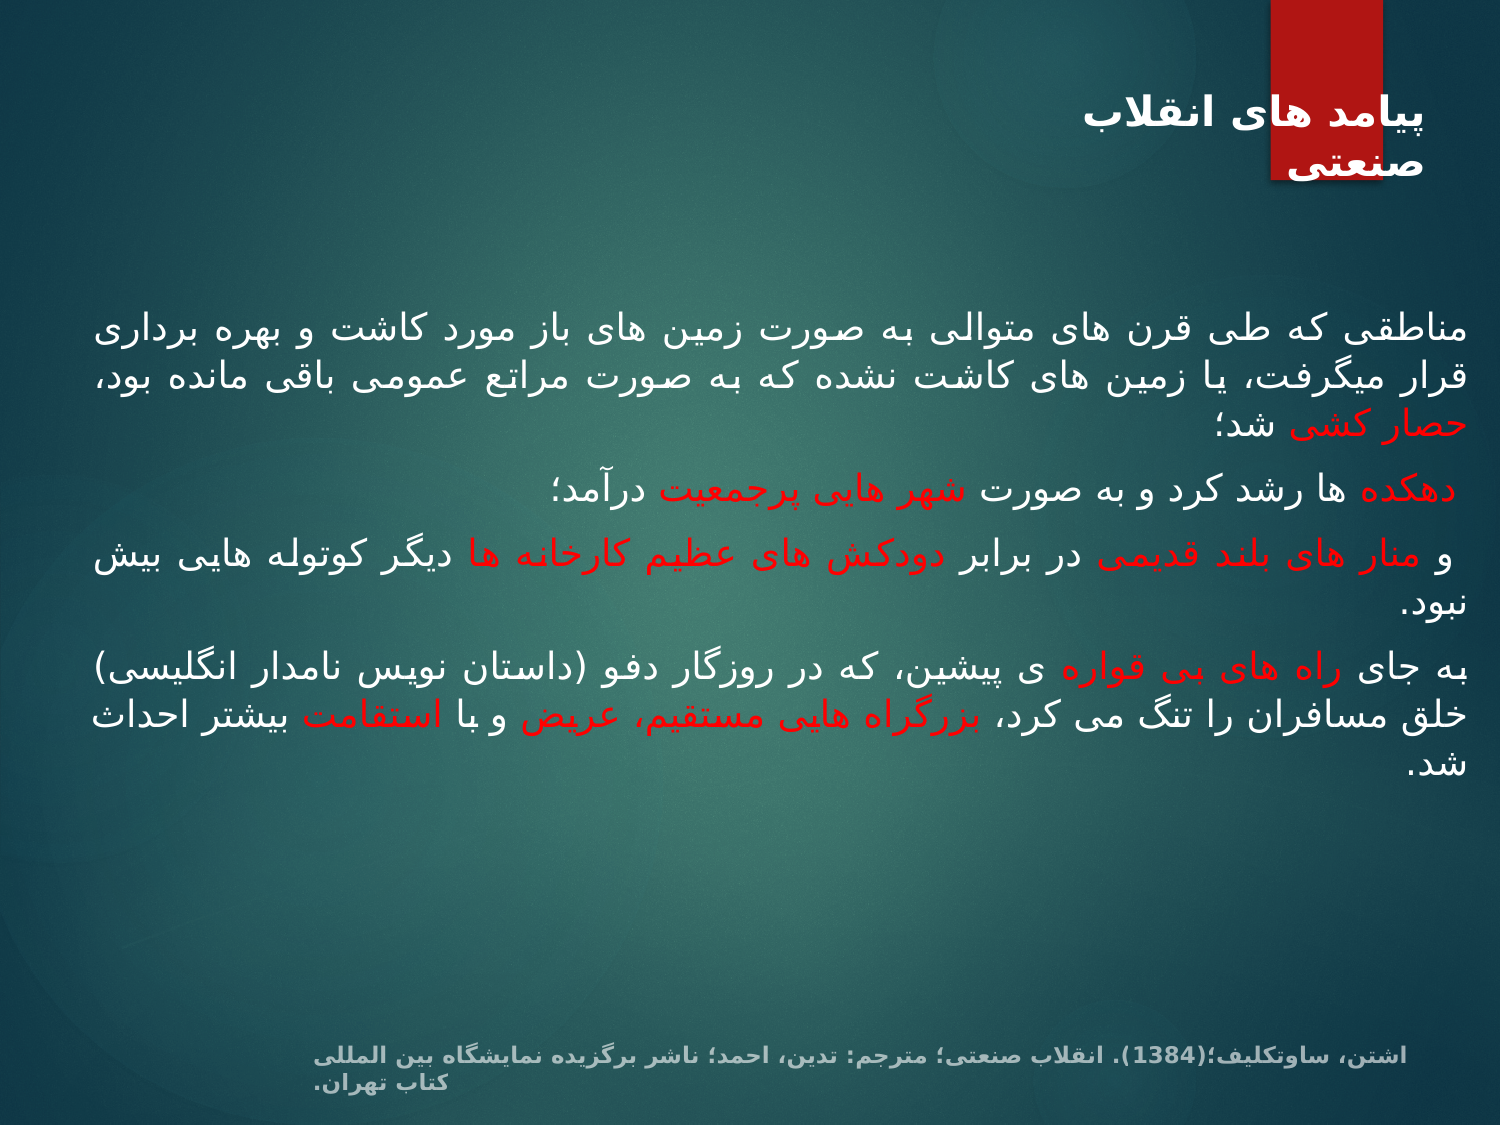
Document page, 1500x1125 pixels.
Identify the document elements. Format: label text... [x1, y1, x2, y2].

text_box پیامد های انقلاب صنعتی [964, 77, 1441, 193]
footer اشتن، ساوتکلیف؛(1384). انقلاب صنعتی؛ مترجم: تدین، احمد؛ ناشر برگزیده نمایشگاه بین المللی کتاب تهران. [297, 1042, 1484, 1103]
text_box مناطقی که طی قرن های متوالی به صورت زمین های باز مورد کاشت و بهره برداری قرار میگرفت، یا زمین های کاشت نشده که به صورت مراتع عمومی باقی مانده بود، حصار کشی شد؛ دهکده ها رشد کرد و به صورت شهر هایی پرجمعیت درآمد؛ و منار های بلند قدیمی در برابر دودکش های عظیم کارخانه ها دیگر کوتوله هایی بیش نبود. به جای راه های بی قواره ی پیشین، که در روزگار دفو (داستان نویس نامدار انگلیسی) خلق مسافران را تنگ می کرد، بزرگراه هایی مستقیم، عریض و با استقامت بیشتر احداث شد. [75, 292, 1484, 791]
